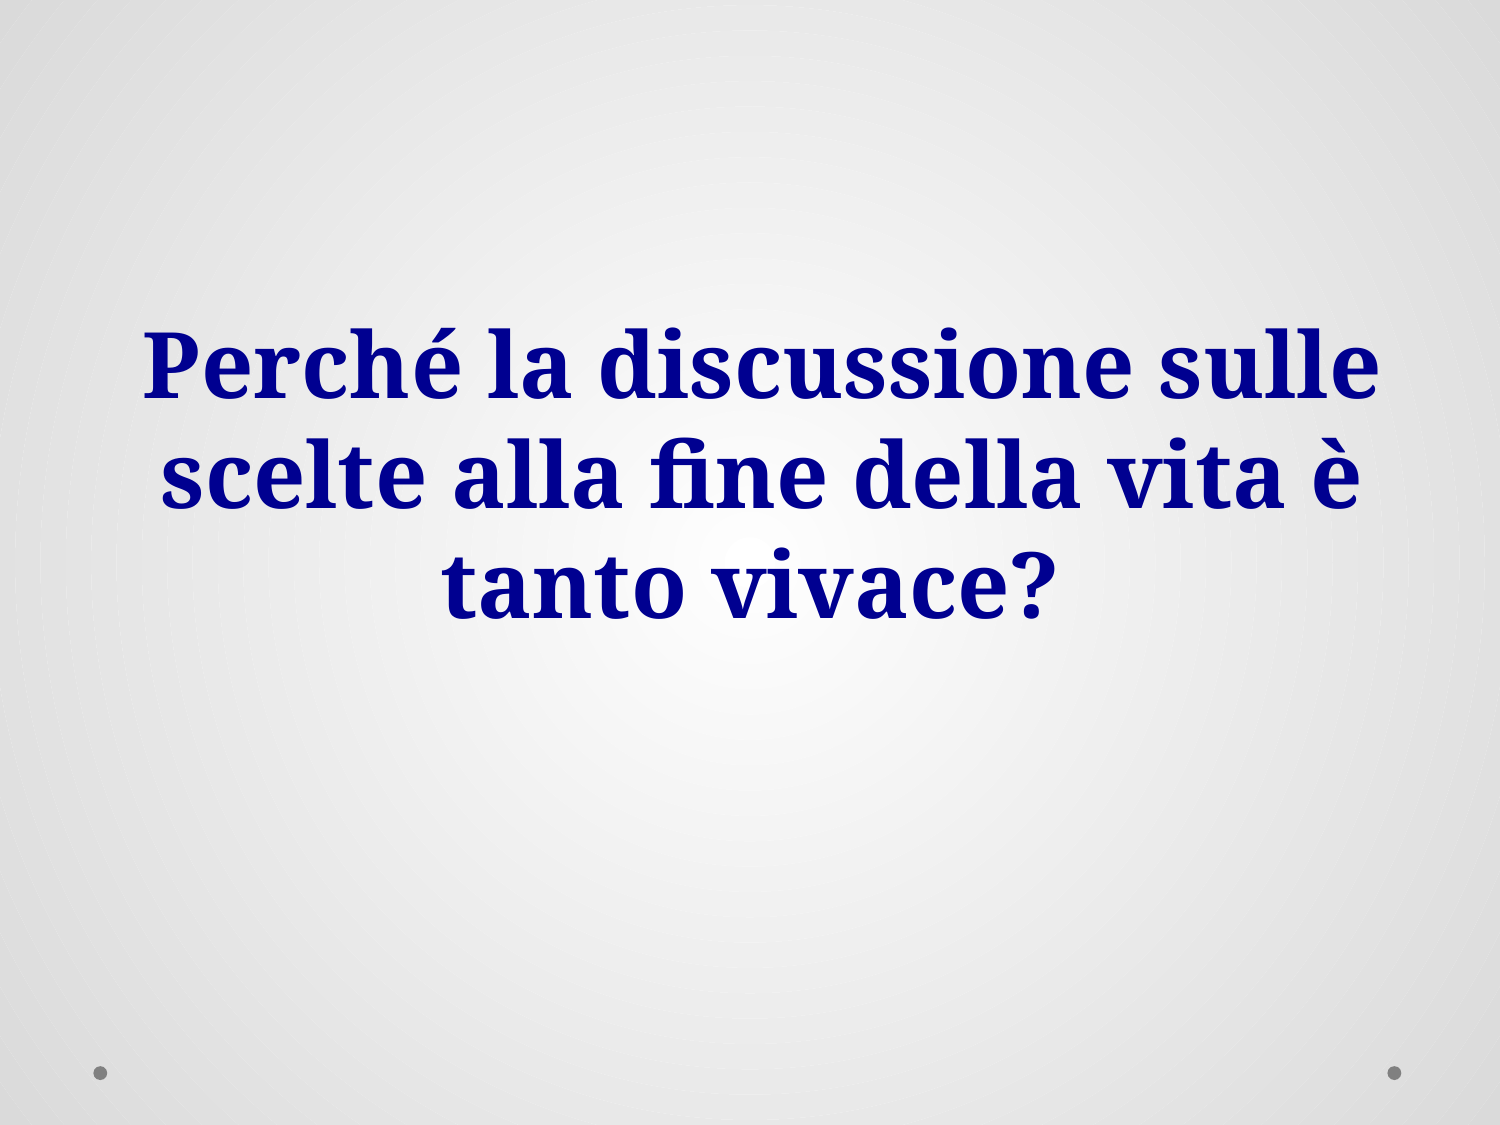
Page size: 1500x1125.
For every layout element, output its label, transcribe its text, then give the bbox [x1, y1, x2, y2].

title Perché la discussione sulle scelte alla fine della vita è tanto vivace? [98, 272, 1428, 735]
